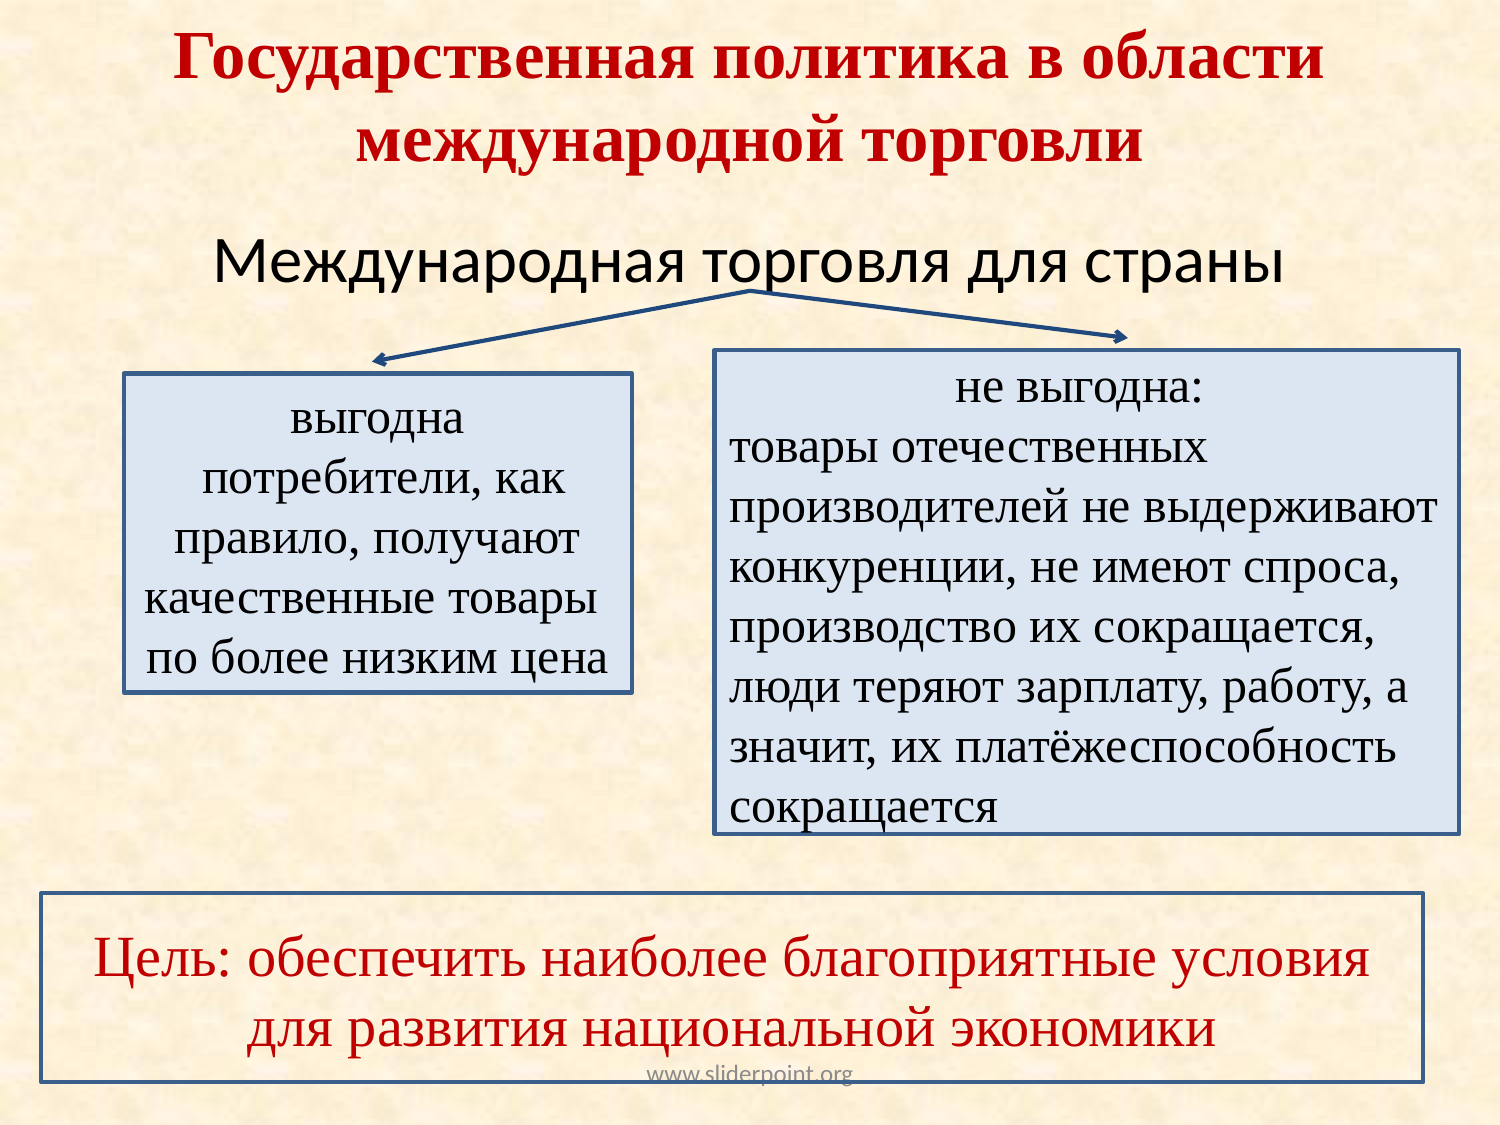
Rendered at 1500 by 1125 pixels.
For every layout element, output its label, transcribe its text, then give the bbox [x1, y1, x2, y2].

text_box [371, 290, 751, 362]
text_box не выгодна: товары отечественных производителей не выдерживают конкуренции, не имеют спроса, производство их сокращается, люди теряют зарплату, работу, а значит, их платёжеспособность сокращается [712, 348, 1461, 836]
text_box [749, 290, 1129, 339]
text_box Цель: обеспечить наиболее благоприятные условия для развития национальной экономики [39, 891, 1425, 1084]
text_box выгодна потребители, как правило, получают качественные товары по более низким цена [122, 371, 634, 695]
title Государственная политика в области международной торговли [75, 0, 1425, 185]
footer www.sliderpoint.org [512, 1042, 988, 1103]
list Международная торговля для страны [75, 208, 1425, 891]
picture [0, 0, 1500, 1125]
